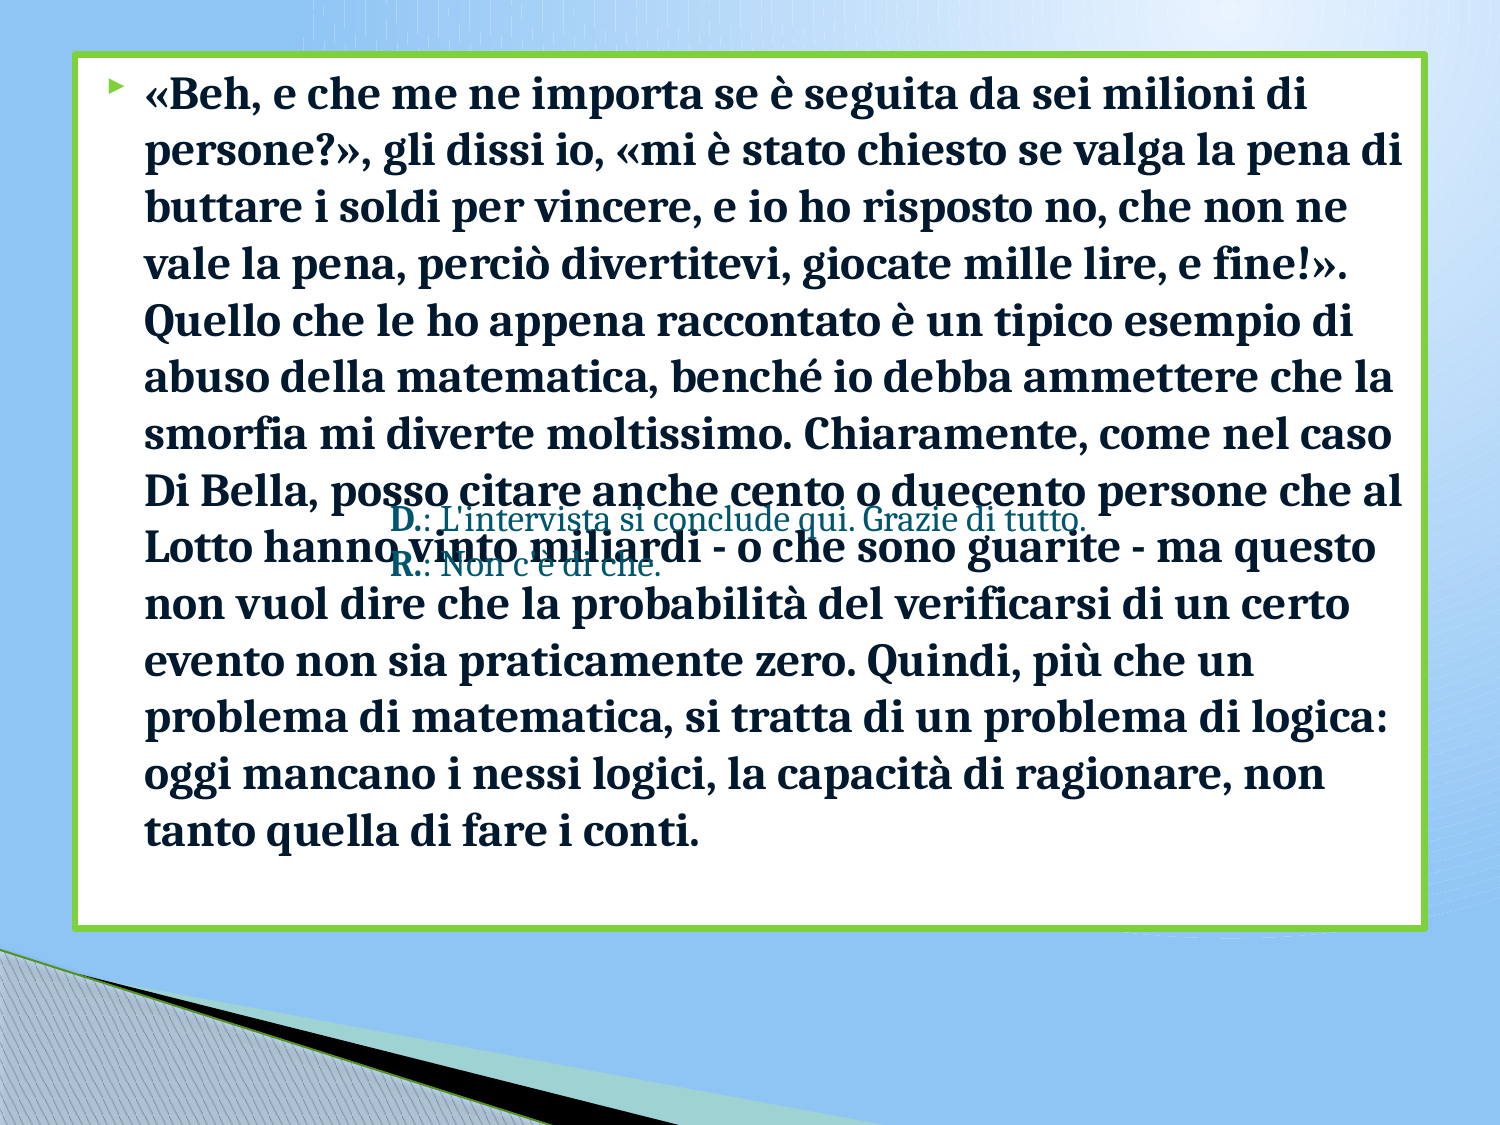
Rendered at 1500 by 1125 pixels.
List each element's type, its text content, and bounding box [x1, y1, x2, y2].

list «Beh, e che me ne importa se è seguita da sei milioni di persone?», gli dissi io, «mi è stato chiesto se valga la pena di buttare i soldi per vincere, e io ho risposto no, che non ne vale la pena, perciò divertitevi, giocate mille lire, e fine!». Quello che le ho appena raccontato è un tipico esempio di abuso della matematica, benché io debba ammettere che la smorfia mi diverte moltissimo. Chiaramente, come nel caso Di Bella, posso citare anche cento o duecento persone che al Lotto hanno vinto miliardi - o che sono guarite - ma questo non vuol dire che la probabilità del verificarsi di un certo evento non sia praticamente zero. Quindi, più che un problema di matematica, si tratta di un problema di logica: oggi mancano i nessi logici, la capacità di ragionare, non tanto quella di fare i conti. [72, 51, 1428, 932]
text_box D.: L'intervista si conclude qui. Grazie di tutto. R.: Non c'è di che. [374, 486, 1125, 592]
